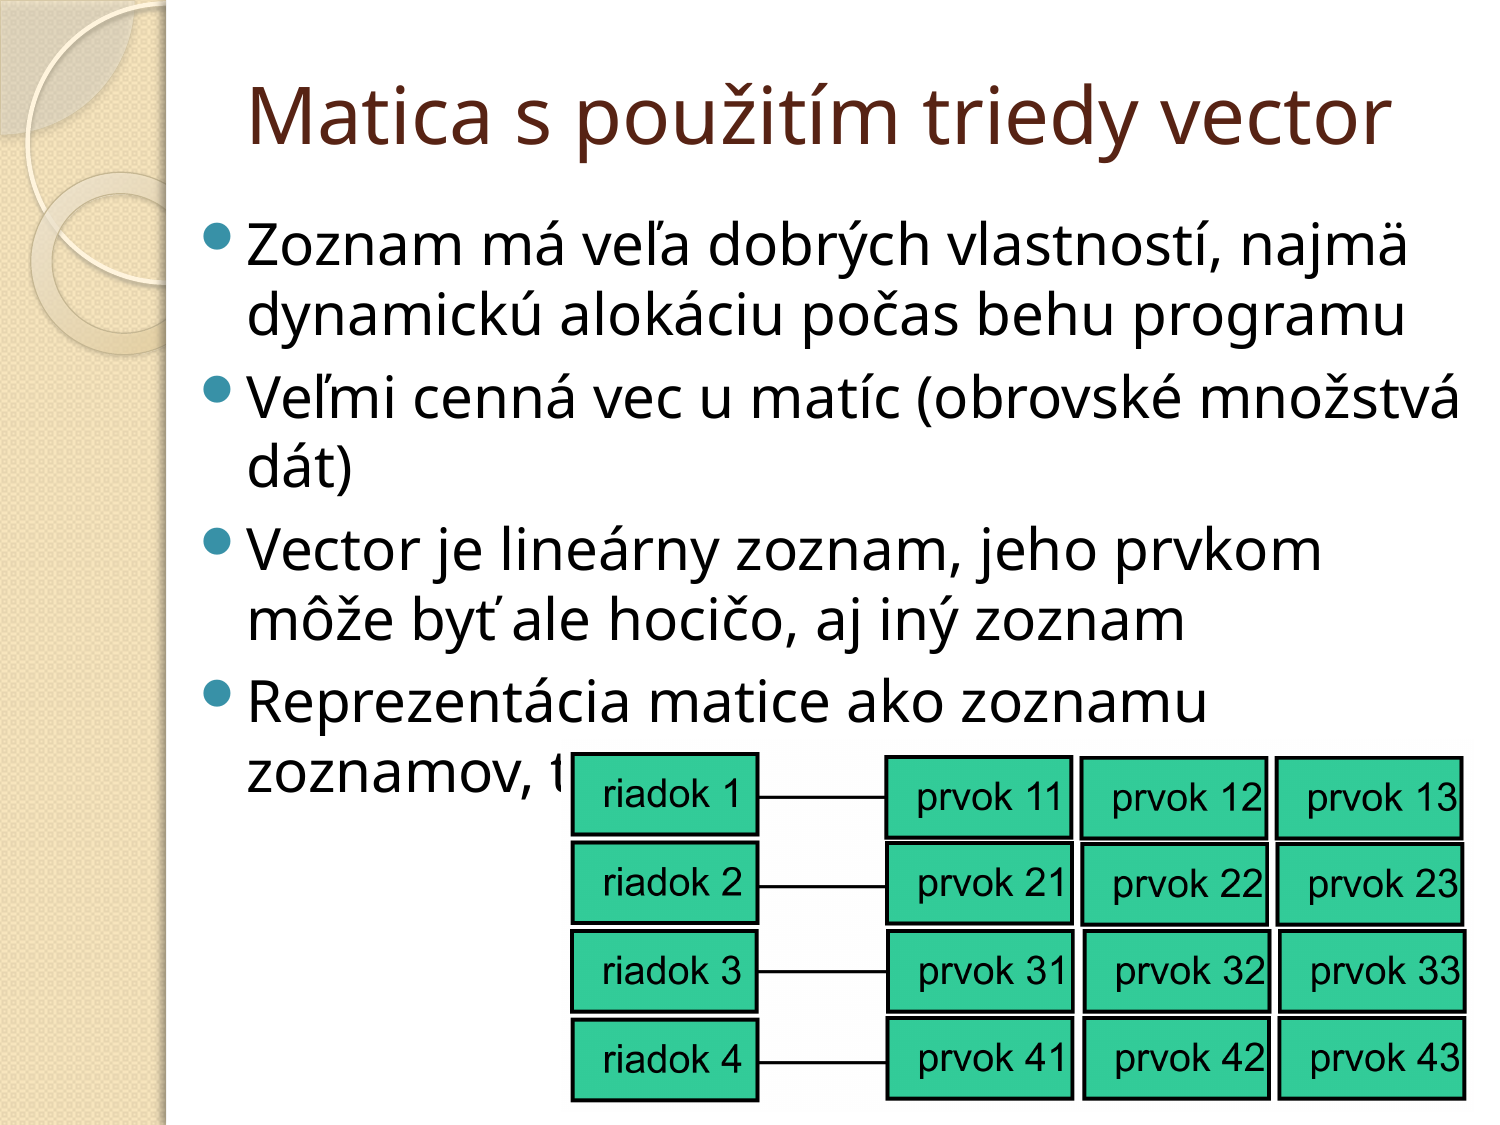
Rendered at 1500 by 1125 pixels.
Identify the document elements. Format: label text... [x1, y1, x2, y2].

title Matica s použitím triedy vector [230, 19, 1461, 200]
picture [560, 739, 1474, 1113]
list Zoznam má veľa dobrých vlastností, najmä dynamickú alokáciu počas behu programu Veľmi cenná vec u matíc (obrovské množstvá dát) Vector je lineárny zoznam, jeho prvkom môže byť ale hocičo, aj iný zoznam Reprezentácia matice ako zoznamu zoznamov, teda vektora riadkov [171, 200, 1500, 1088]
